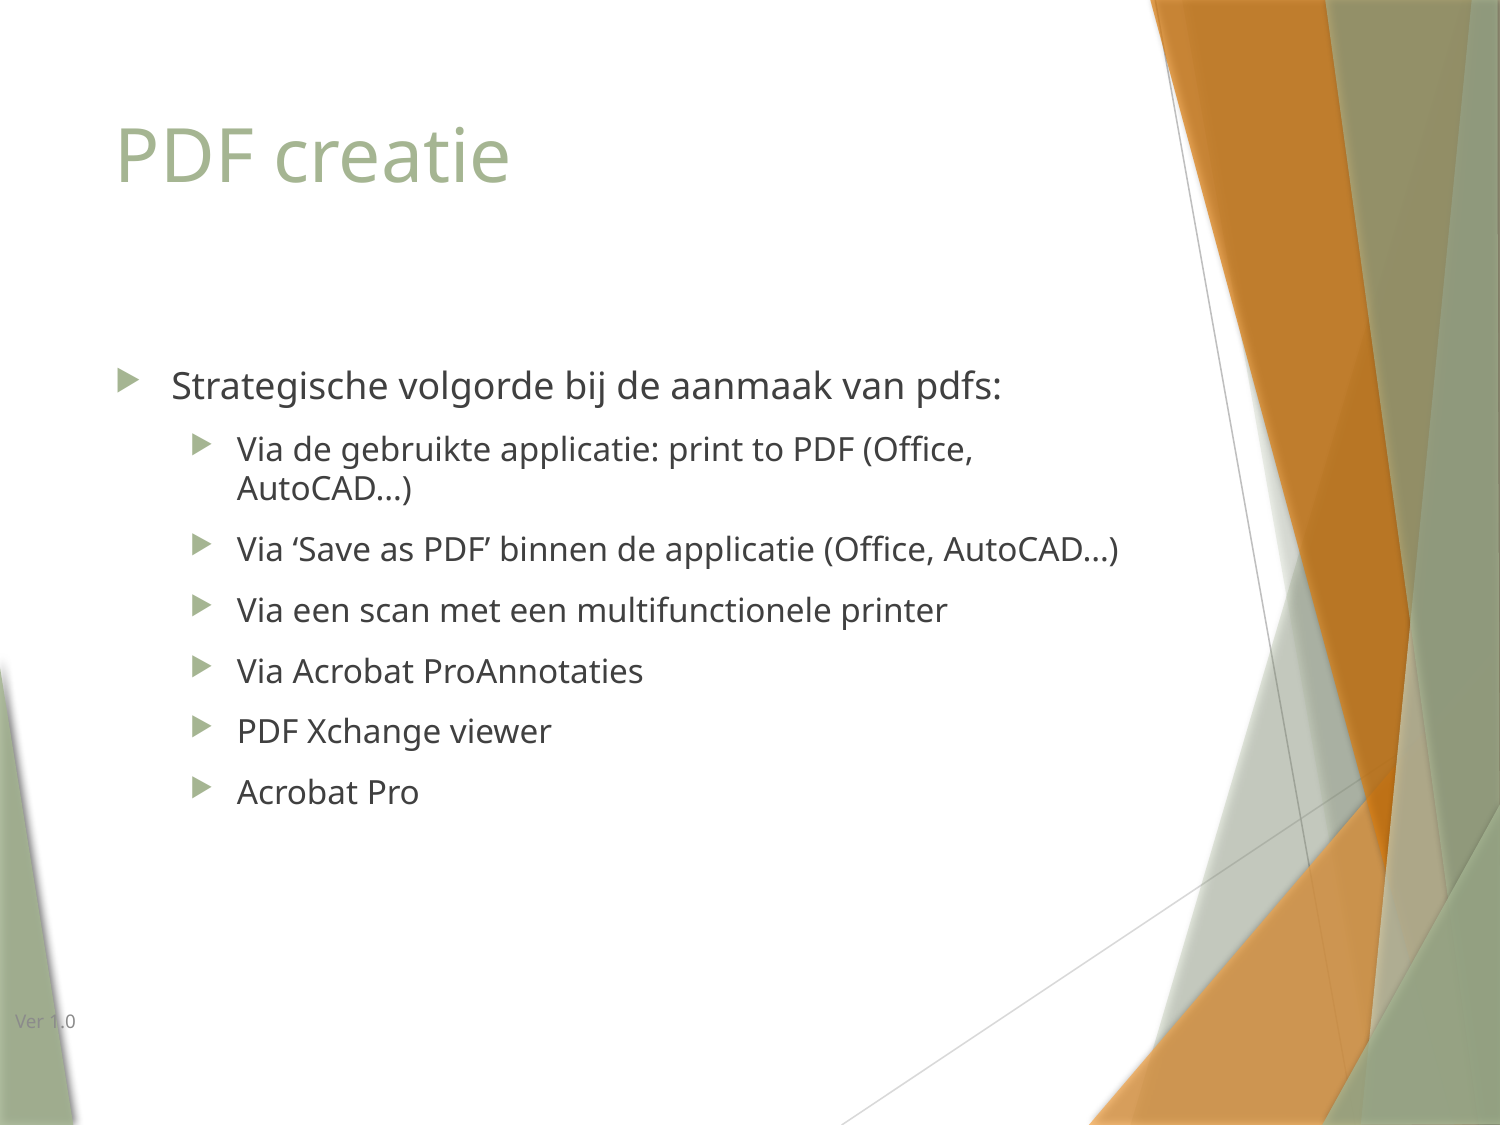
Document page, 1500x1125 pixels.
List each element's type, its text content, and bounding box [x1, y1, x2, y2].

title PDF creatie [99, 99, 1142, 317]
list Strategische volgorde bij de aanmaak van pdfs: Via de gebruikte applicatie: print to PDF (Office, AutoCAD…) Via ‘Save as PDF’ binnen de applicatie (Office, AutoCAD…) Via een scan met een multifunctionele printer Via Acrobat ProAnnotaties PDF Xchange viewer Acrobat Pro [99, 354, 1142, 992]
footer Ver 1.0 [0, 991, 759, 1051]
